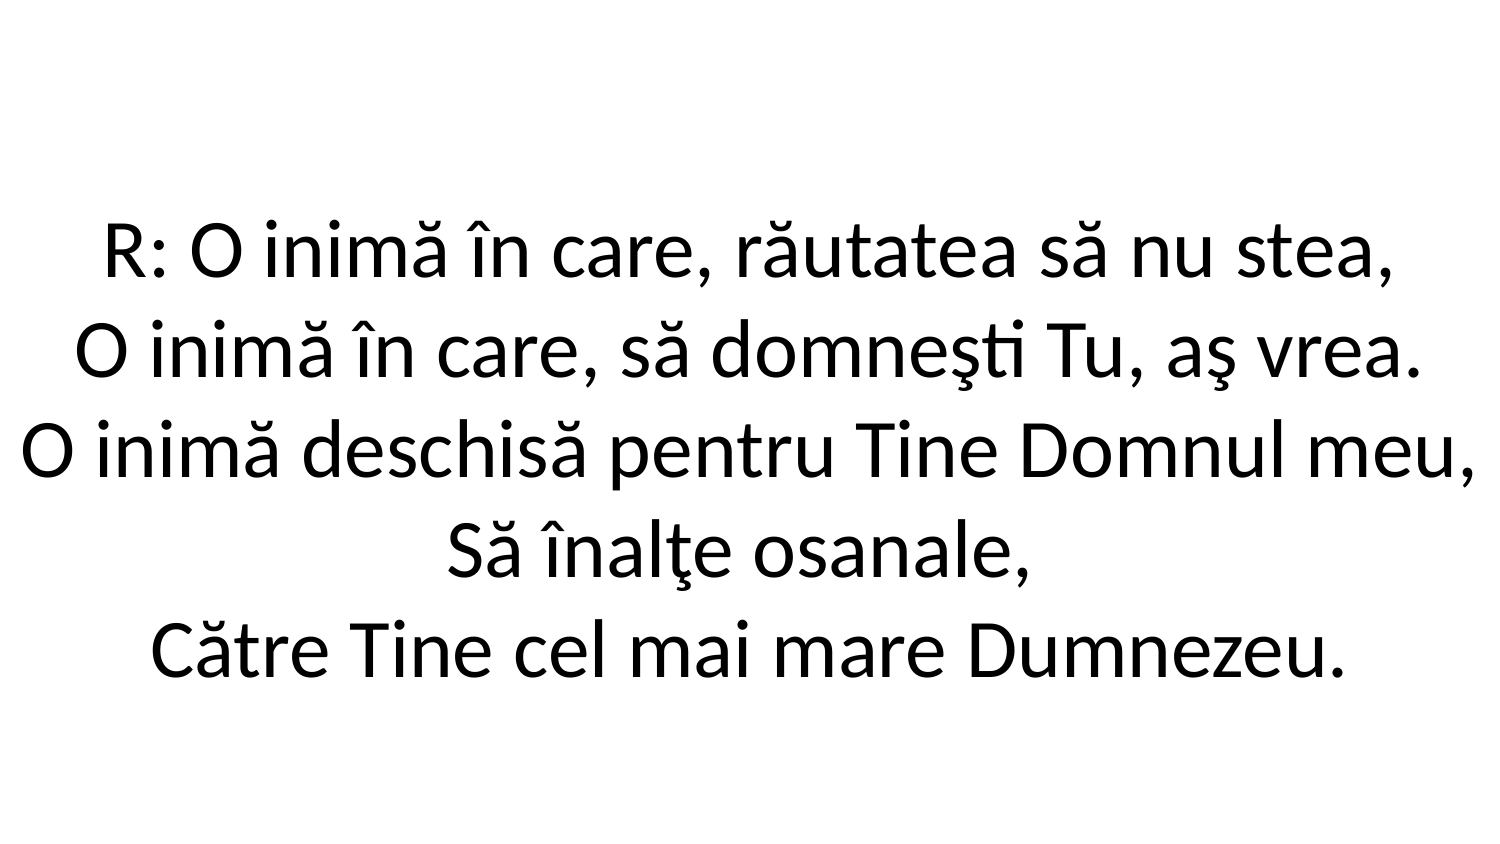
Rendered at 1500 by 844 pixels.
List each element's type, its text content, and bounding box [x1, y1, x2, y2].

text_box R: O inimă în care, răutatea să nu stea, O inimă în care, să domneşti Tu, aş vrea. O inimă deschisă pentru Tine Domnul meu, Să înalţe osanale, Către Tine cel mai mare Dumnezeu. [6, 142, 1494, 702]
